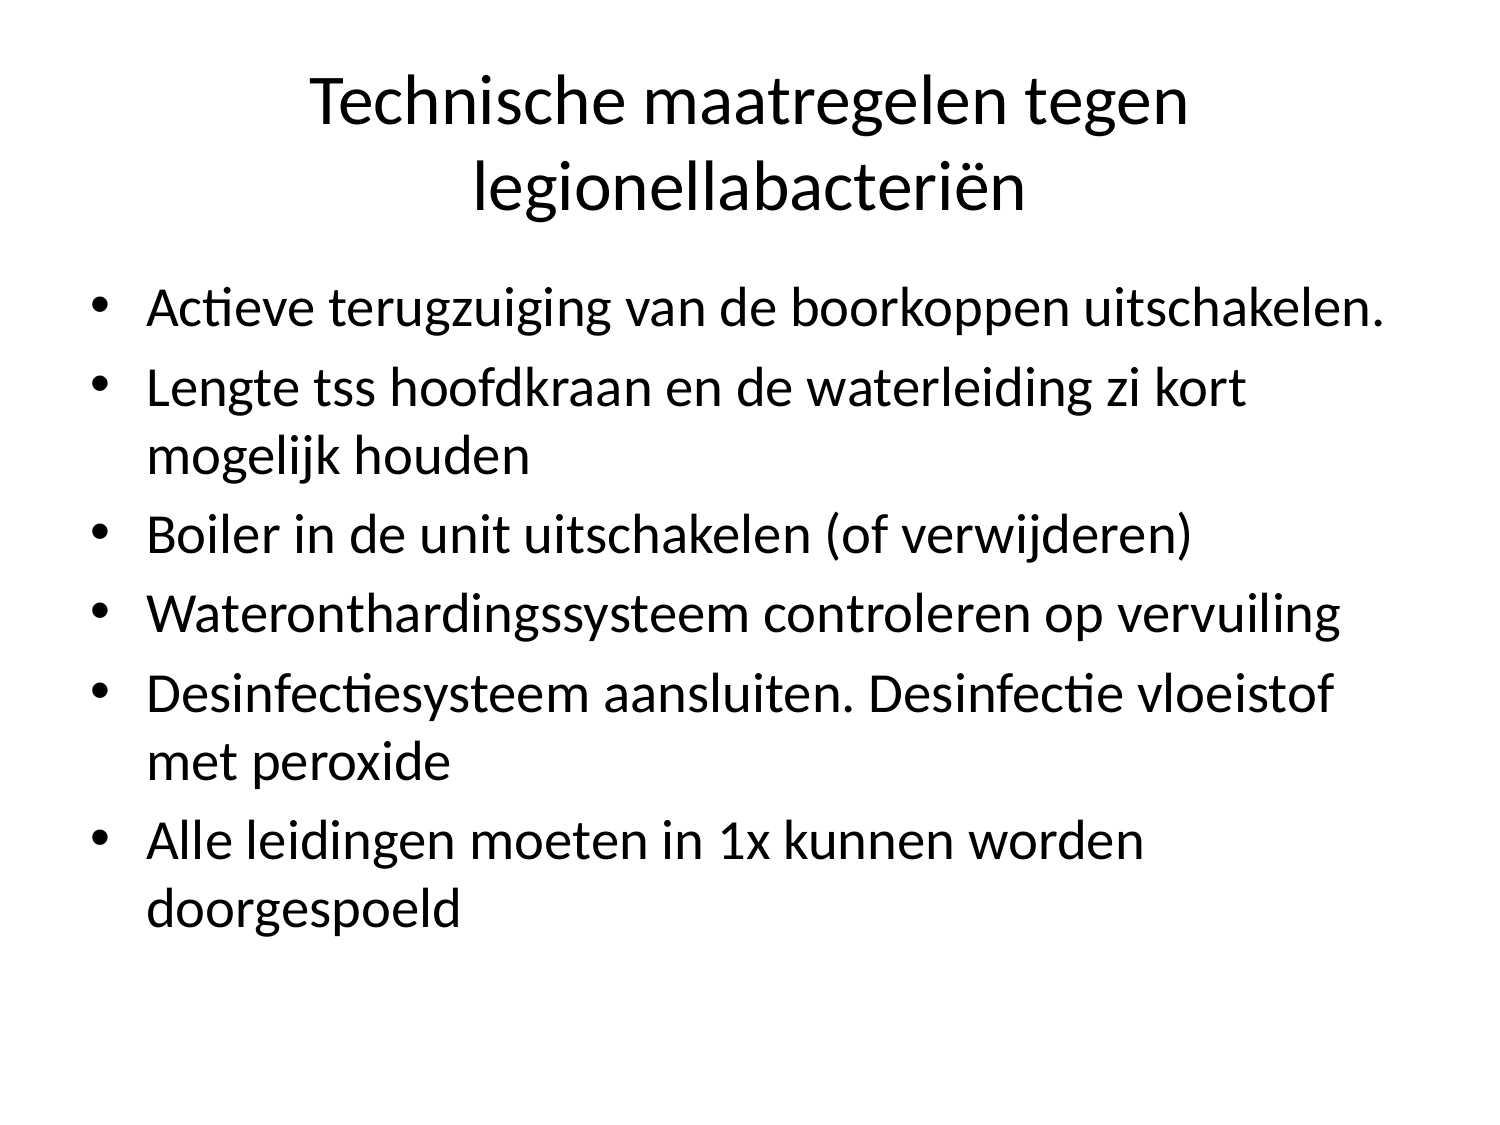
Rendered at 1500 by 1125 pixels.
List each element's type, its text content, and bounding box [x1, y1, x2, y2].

list Actieve terugzuiging van de boorkoppen uitschakelen. Lengte tss hoofdkraan en de waterleiding zi kort mogelijk houden Boiler in de unit uitschakelen (of verwijderen) Wateronthardingssysteem controleren op vervuiling Desinfectiesysteem aansluiten. Desinfectie vloeistof met peroxide Alle leidingen moeten in 1x kunnen worden doorgespoeld [75, 262, 1425, 1005]
title Technische maatregelen tegen legionellabacteriën [75, 45, 1425, 233]
